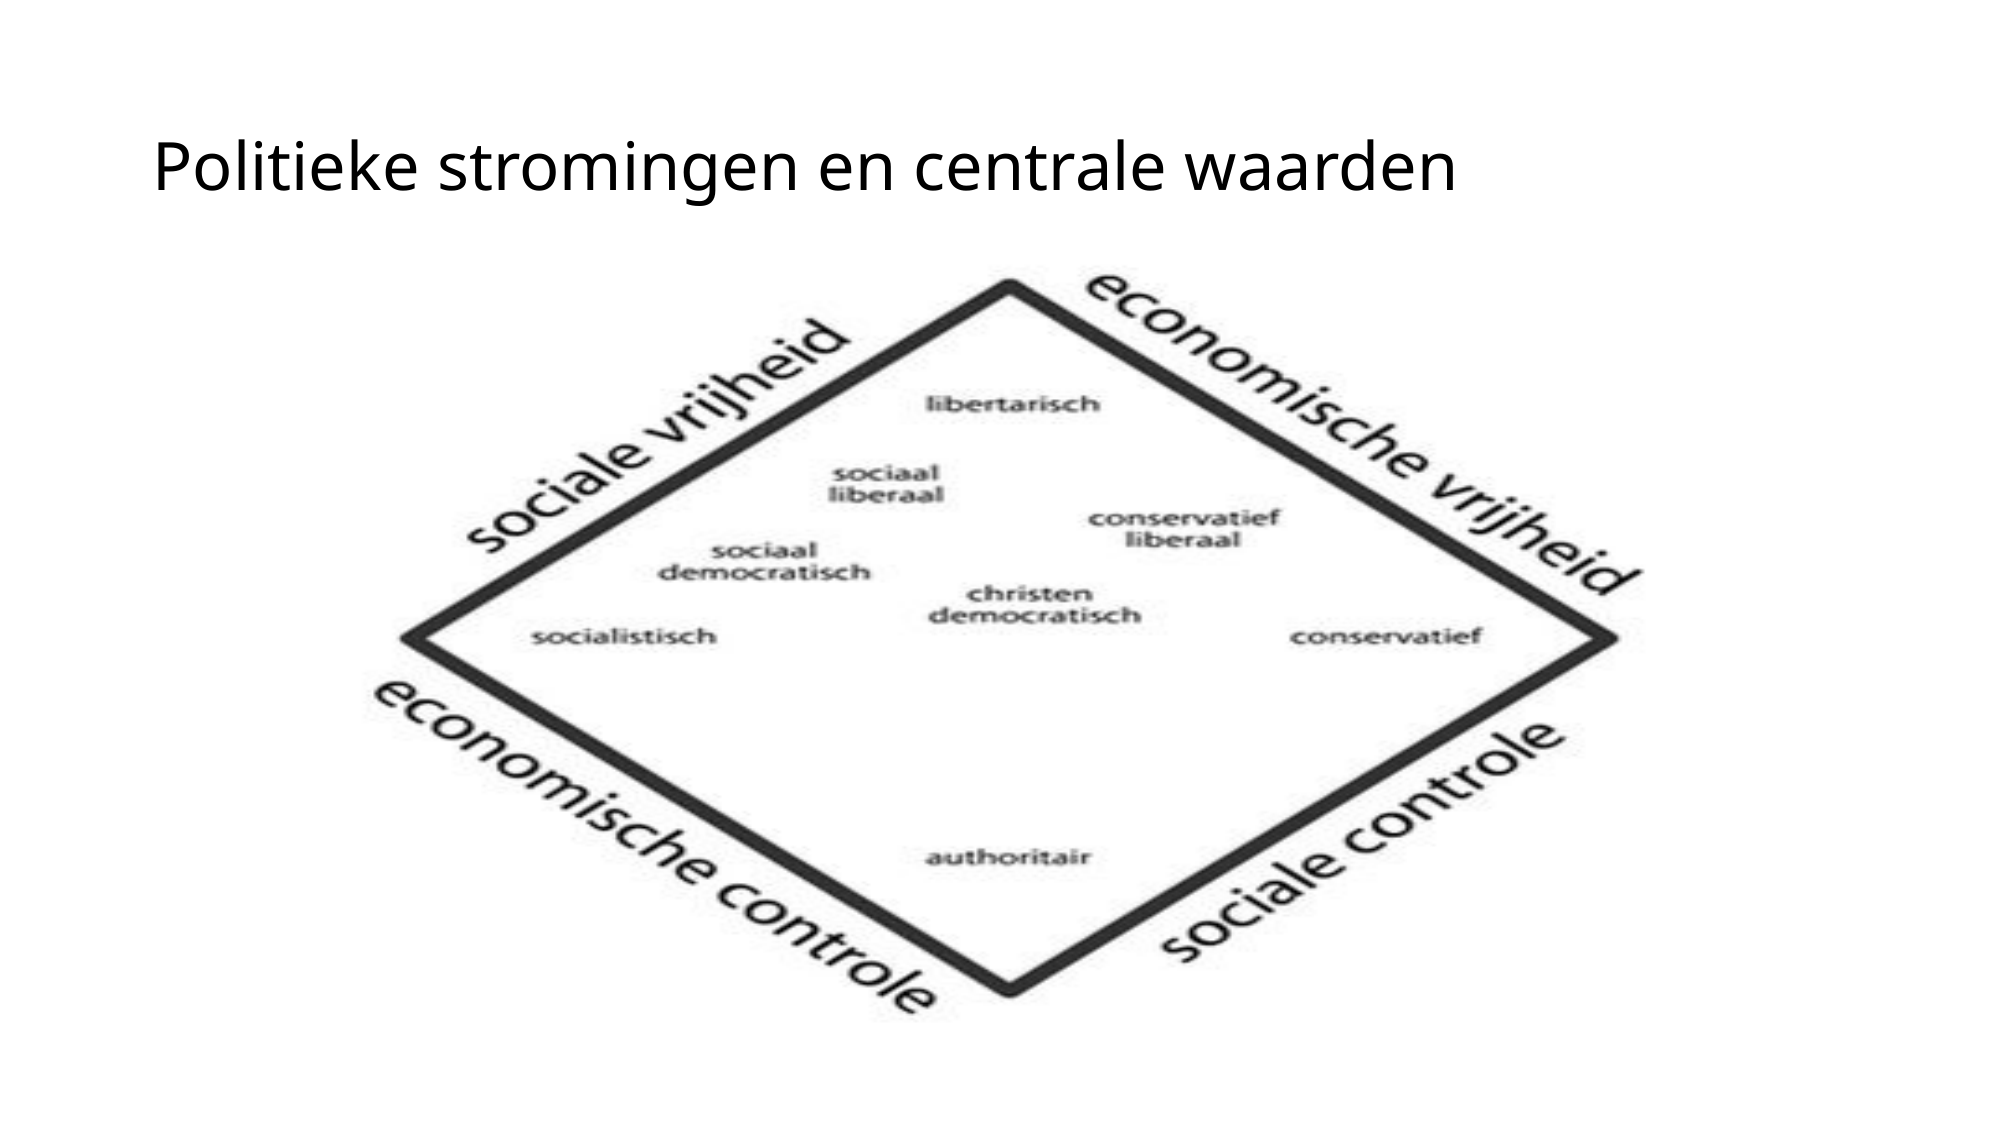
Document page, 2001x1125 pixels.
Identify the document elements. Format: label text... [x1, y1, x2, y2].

title Politieke stromingen en centrale waarden [137, 59, 1863, 278]
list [279, 231, 1686, 1047]
